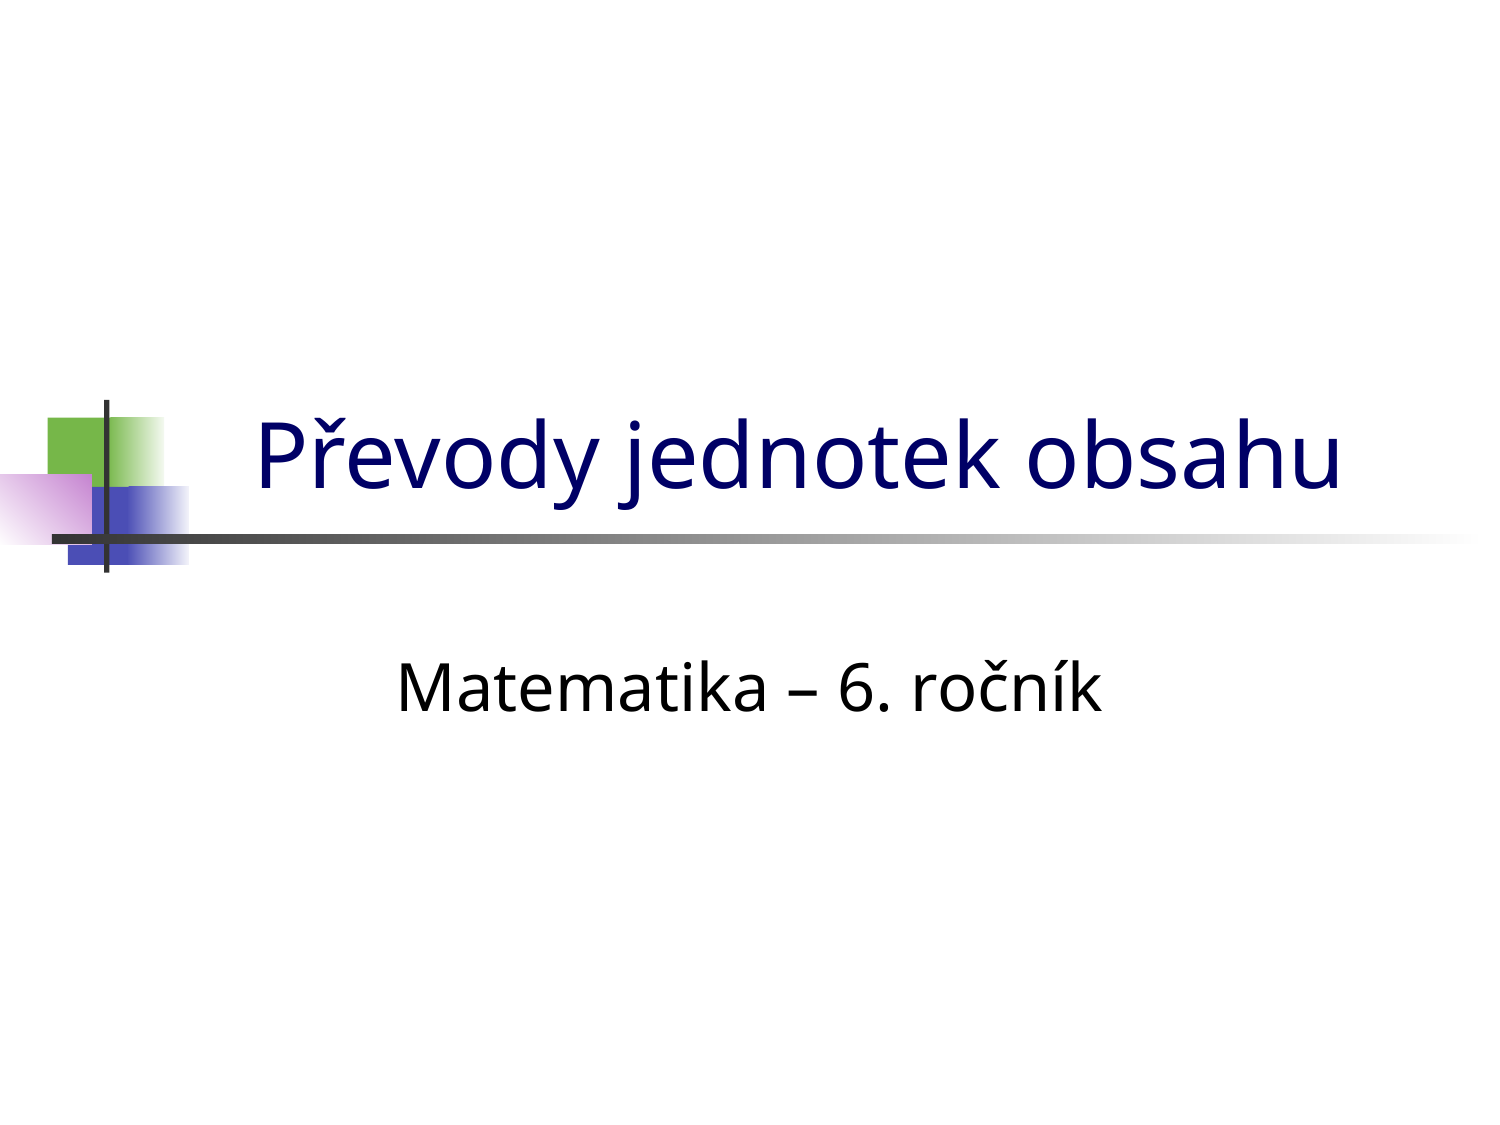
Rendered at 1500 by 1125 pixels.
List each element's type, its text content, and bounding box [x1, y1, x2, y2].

title Převody jednotek obsahu [162, 274, 1438, 516]
subtitle Matematika – 6. ročník [224, 637, 1276, 926]
